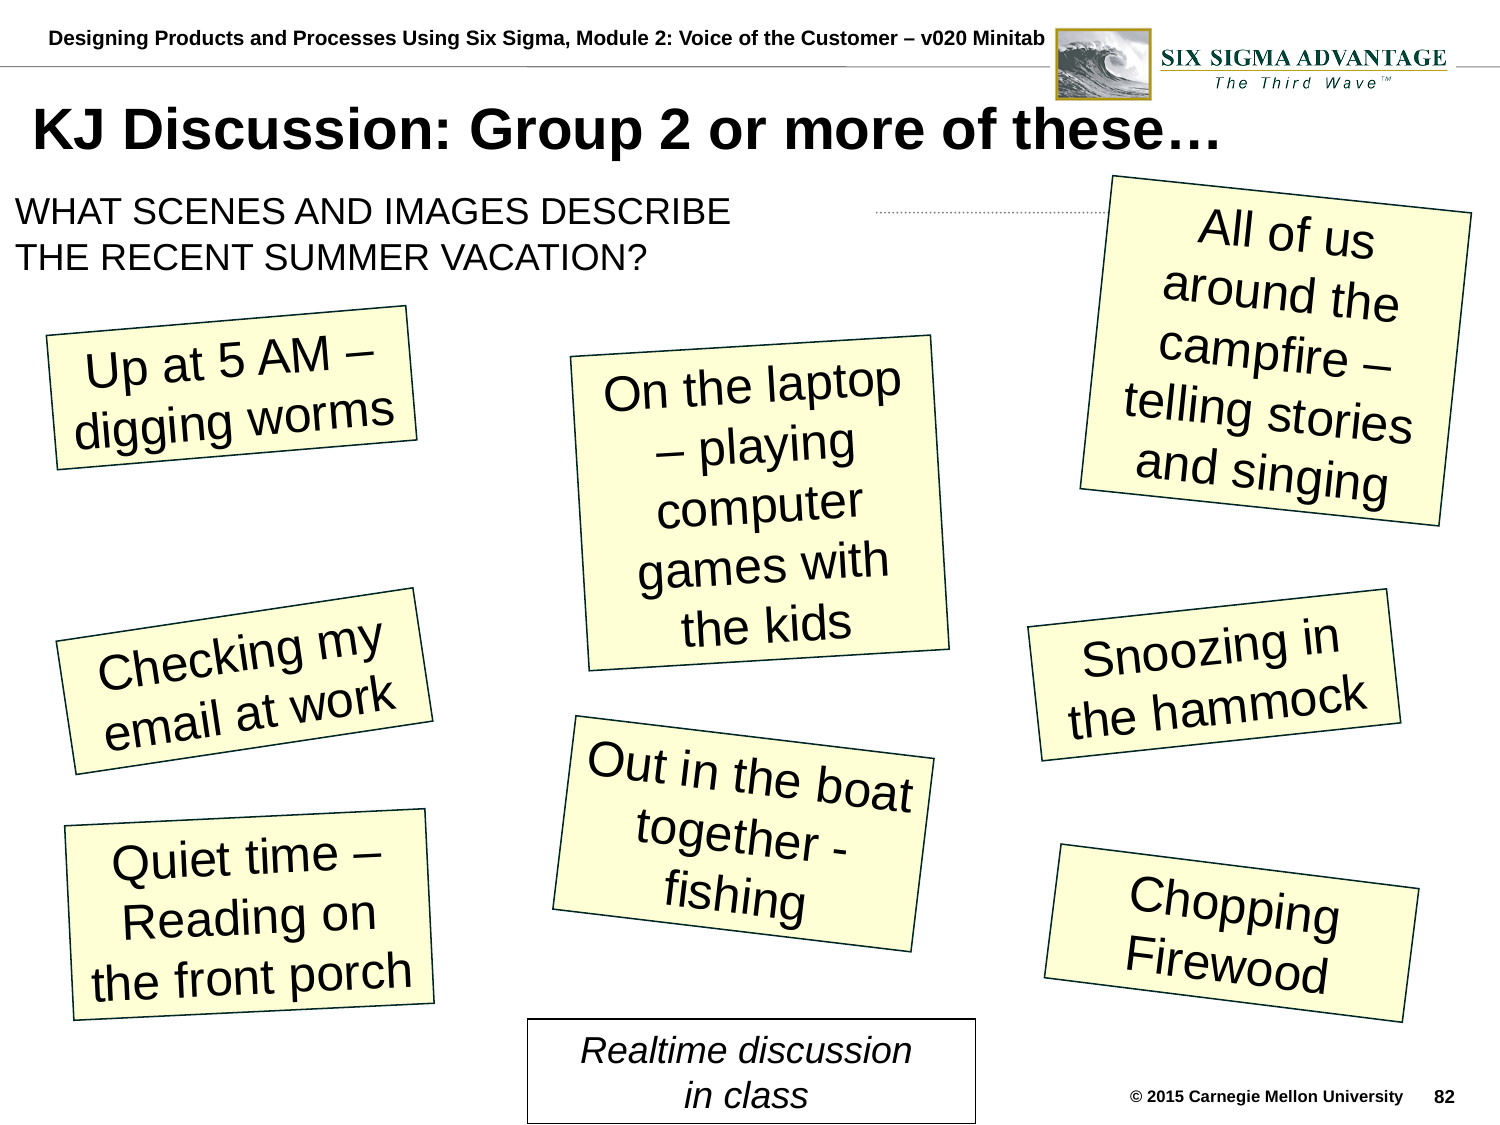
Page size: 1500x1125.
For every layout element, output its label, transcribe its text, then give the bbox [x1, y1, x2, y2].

text_box On the laptop – playing computer games with the kids [570, 335, 950, 671]
text_box Quiet time – Reading on the front porch [64, 808, 435, 1021]
text_box Chopping Firewood [1044, 844, 1419, 1023]
text_box Up at 5 AM – digging worms [46, 305, 417, 470]
text_box Out in the boat together - fishing [552, 715, 935, 952]
picture [1049, 24, 1456, 104]
text_box Realtime discussion in class [527, 1018, 976, 1124]
text_box Checking my email at work [56, 587, 433, 775]
text_box All of us around the campfire – telling stories and singing [1080, 175, 1472, 526]
text_box Snoozing in the hammock [1027, 588, 1401, 761]
text_box WHAT SCENES AND IMAGES DESCRIBE THE RECENT SUMMER VACATION? [0, 180, 875, 285]
title KJ Discussion: Group 2 or more of these… [32, 104, 1428, 162]
